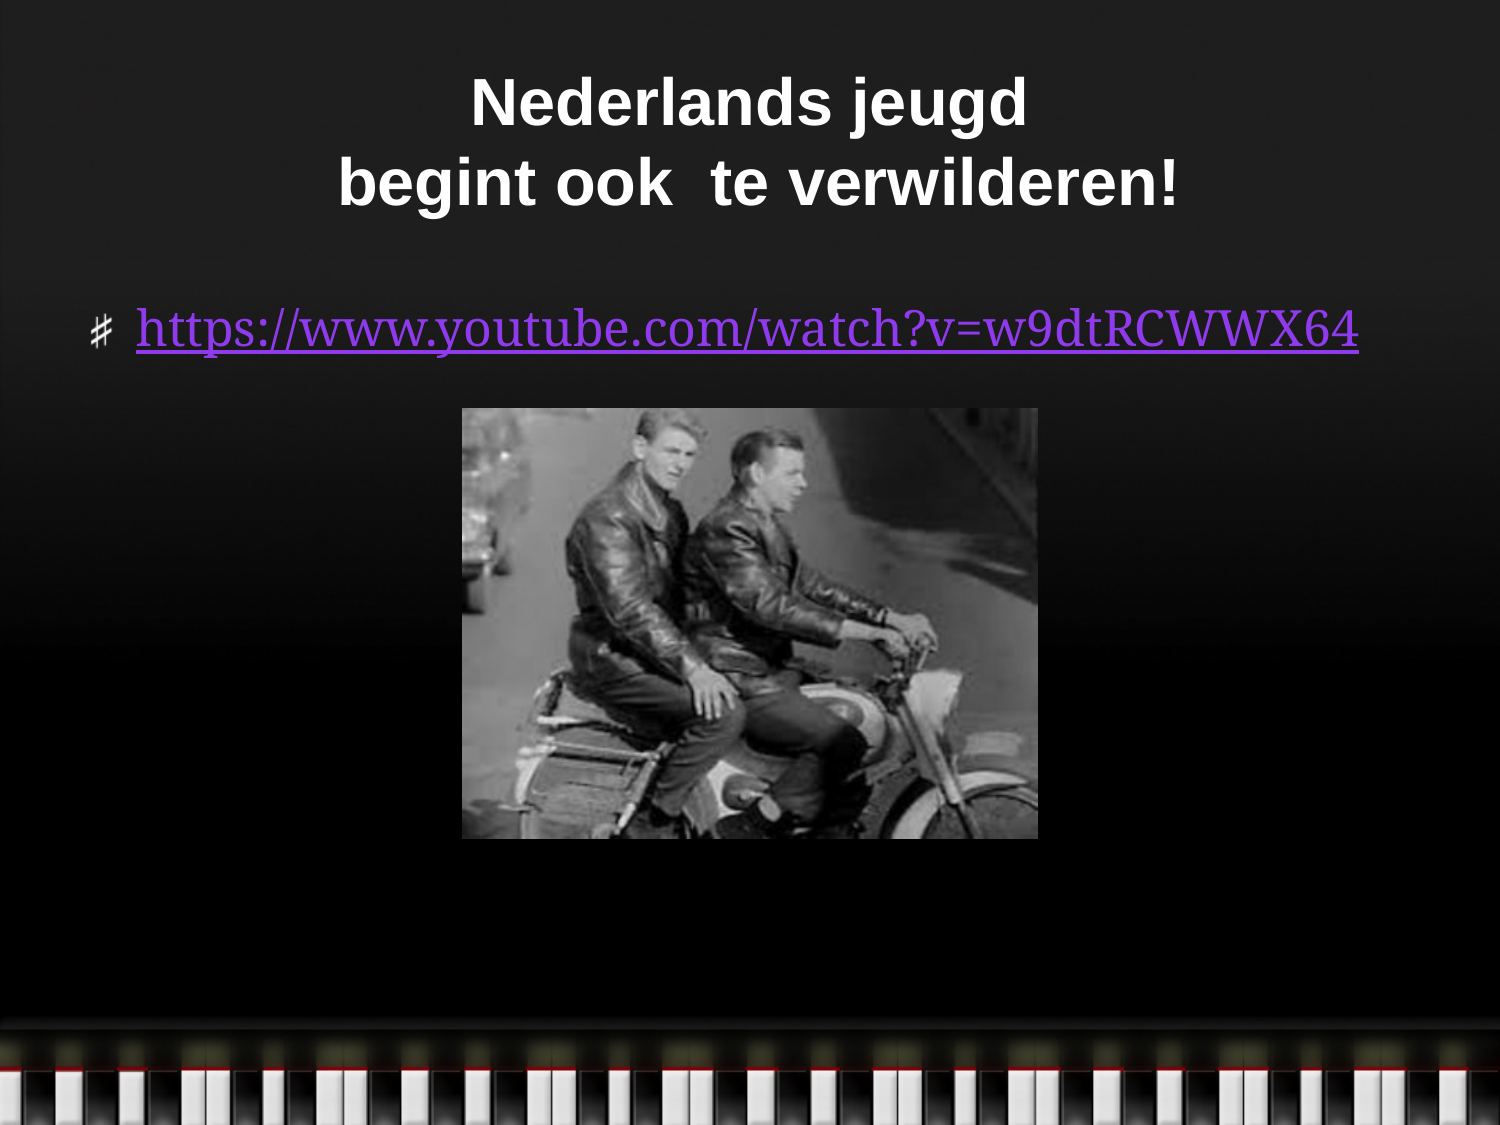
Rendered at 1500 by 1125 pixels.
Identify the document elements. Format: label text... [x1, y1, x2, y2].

list https://www.youtube.com/watch?v=w9dtRCWWX64 [75, 288, 1425, 925]
picture [0, 0, 1500, 1125]
title Nederlands jeugd begint ook te verwilderen! [75, 45, 1425, 233]
